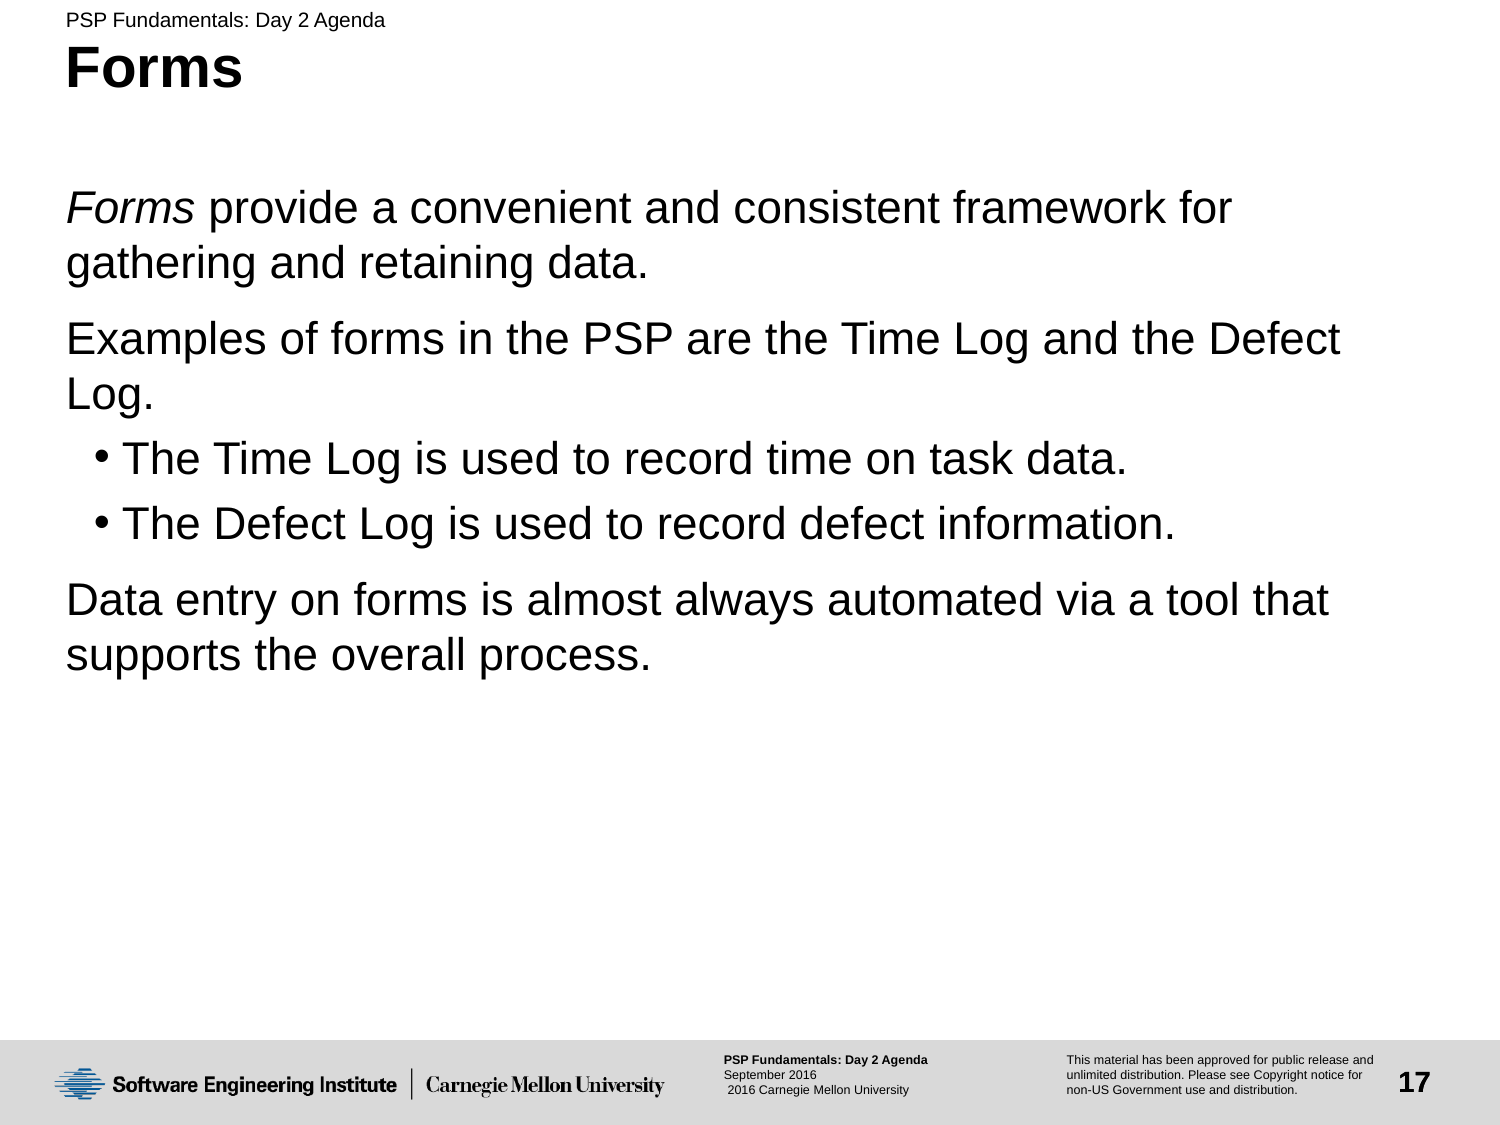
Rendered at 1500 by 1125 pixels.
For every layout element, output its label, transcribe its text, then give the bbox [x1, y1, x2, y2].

picture [46, 1061, 673, 1104]
list Forms provide a convenient and consistent framework for gathering and retaining data. Examples of forms in the PSP are the Time Log and the Defect Log. The Time Log is used to record time on task data. The Defect Log is used to record defect information. Data entry on forms is almost always automated via a tool that supports the overall process. [65, 177, 1431, 1000]
title Forms [65, 37, 1430, 148]
